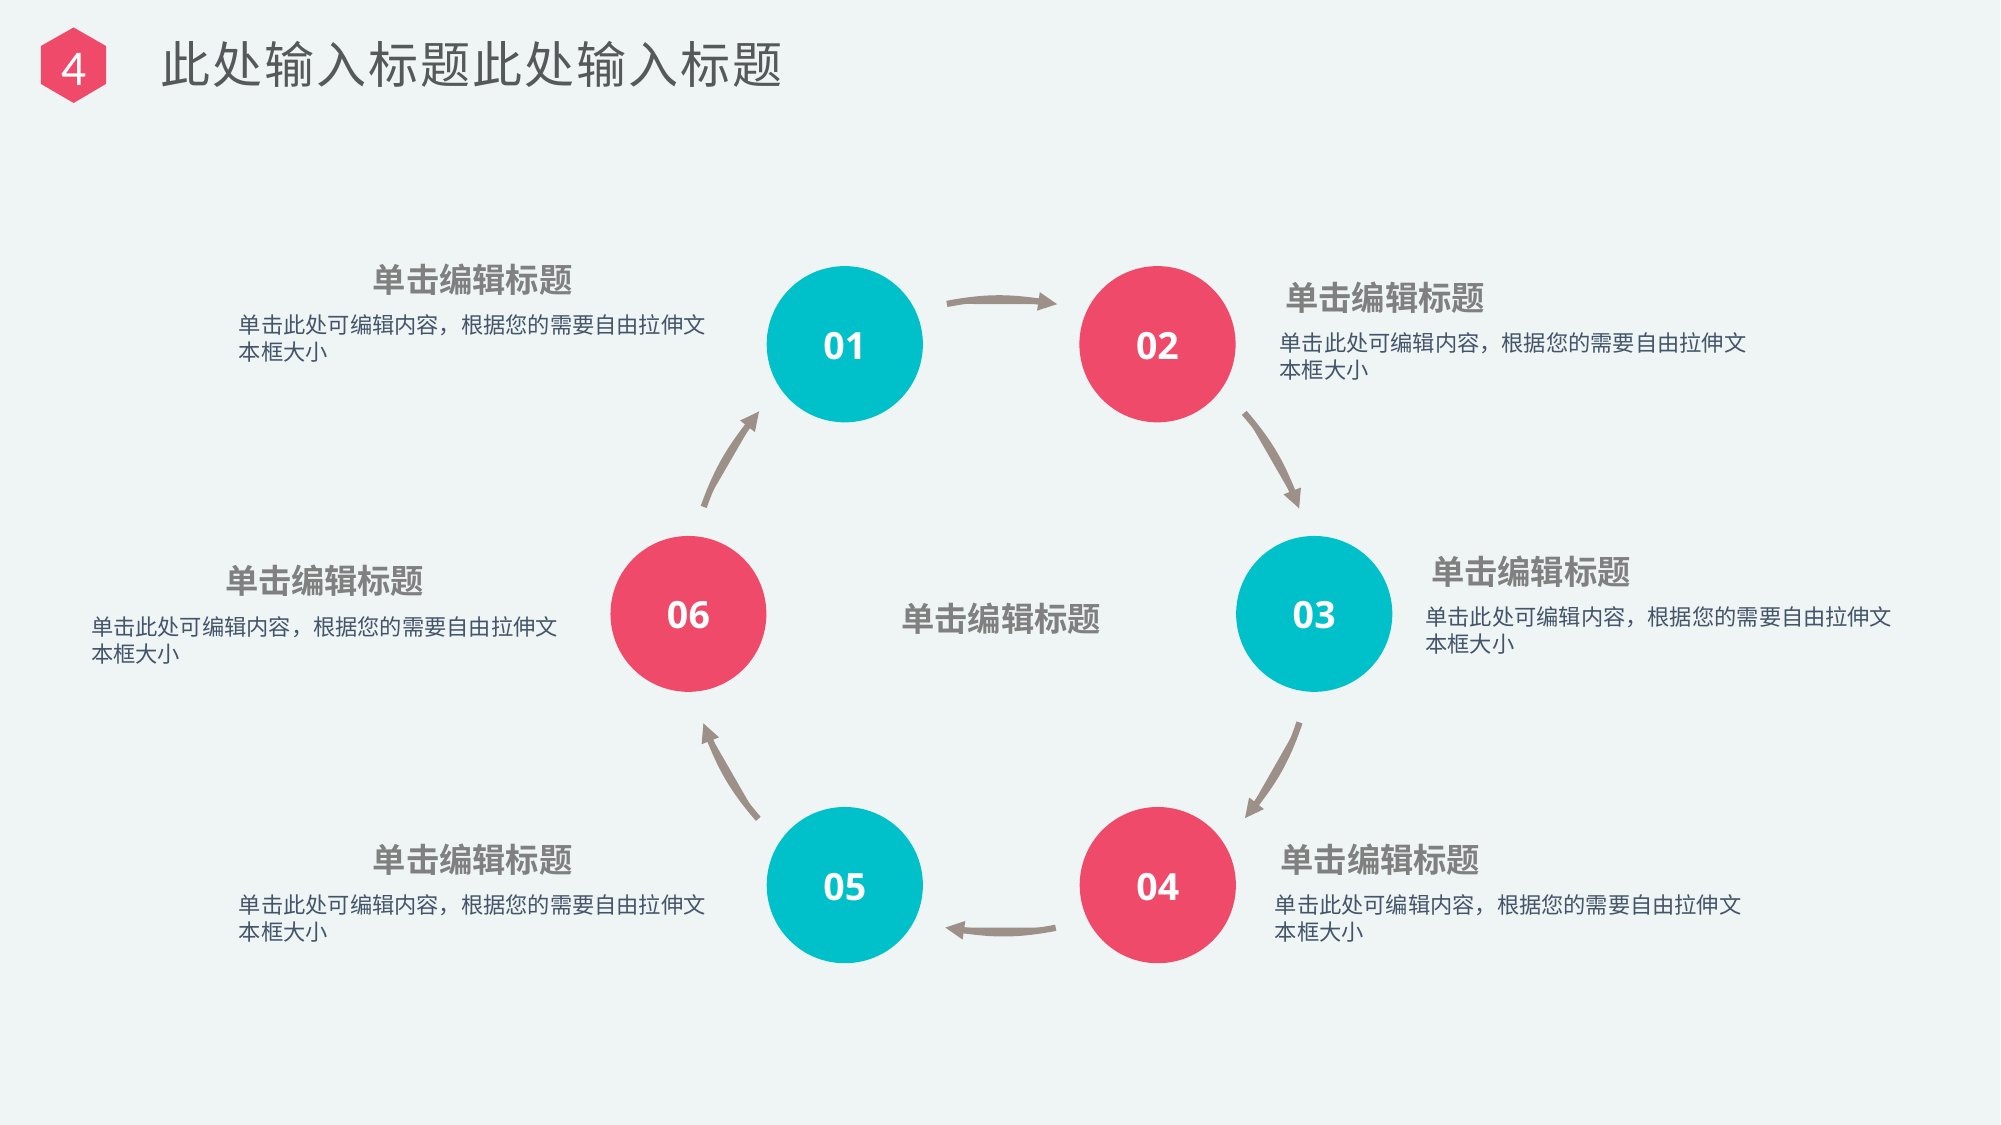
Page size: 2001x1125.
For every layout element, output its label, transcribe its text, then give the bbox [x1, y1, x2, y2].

text_box 单击编辑标题 [352, 248, 736, 309]
text_box 单击编辑标题 [205, 550, 588, 611]
text_box [945, 923, 1056, 936]
text_box [1244, 412, 1301, 509]
text_box 单击此处可编辑内容，根据您的需要自由拉伸文本框大小 [223, 884, 737, 953]
text_box 02 [1079, 266, 1236, 423]
text_box 单击编辑标题 [1260, 828, 1643, 889]
text_box 单击此处可编辑内容，根据您的需要自由拉伸文本框大小 [1264, 322, 1778, 391]
text_box 此处输入标题此处输入标题 [130, 19, 895, 109]
text_box 单击编辑标题 [829, 446, 1174, 791]
text_box 4 [40, 27, 107, 103]
text_box 03 [1236, 535, 1393, 692]
text_box [702, 723, 759, 819]
text_box 05 [766, 806, 923, 964]
text_box 06 [610, 535, 767, 692]
text_box 单击此处可编辑内容，根据您的需要自由拉伸文本框大小 [76, 605, 590, 675]
text_box 单击编辑标题 [1411, 540, 1794, 601]
text_box [1245, 722, 1300, 819]
text_box [703, 411, 760, 507]
text_box 单击此处可编辑内容，根据您的需要自由拉伸文本框大小 [223, 304, 737, 373]
text_box 单击编辑标题 [352, 828, 736, 889]
text_box 单击此处可编辑内容，根据您的需要自由拉伸文本框大小 [1259, 884, 1773, 953]
text_box 04 [1079, 806, 1236, 964]
text_box 单击编辑标题 [1265, 266, 1648, 327]
text_box 01 [766, 266, 923, 423]
text_box 单击此处可编辑内容，根据您的需要自由拉伸文本框大小 [1410, 596, 1924, 665]
text_box [946, 296, 1058, 309]
